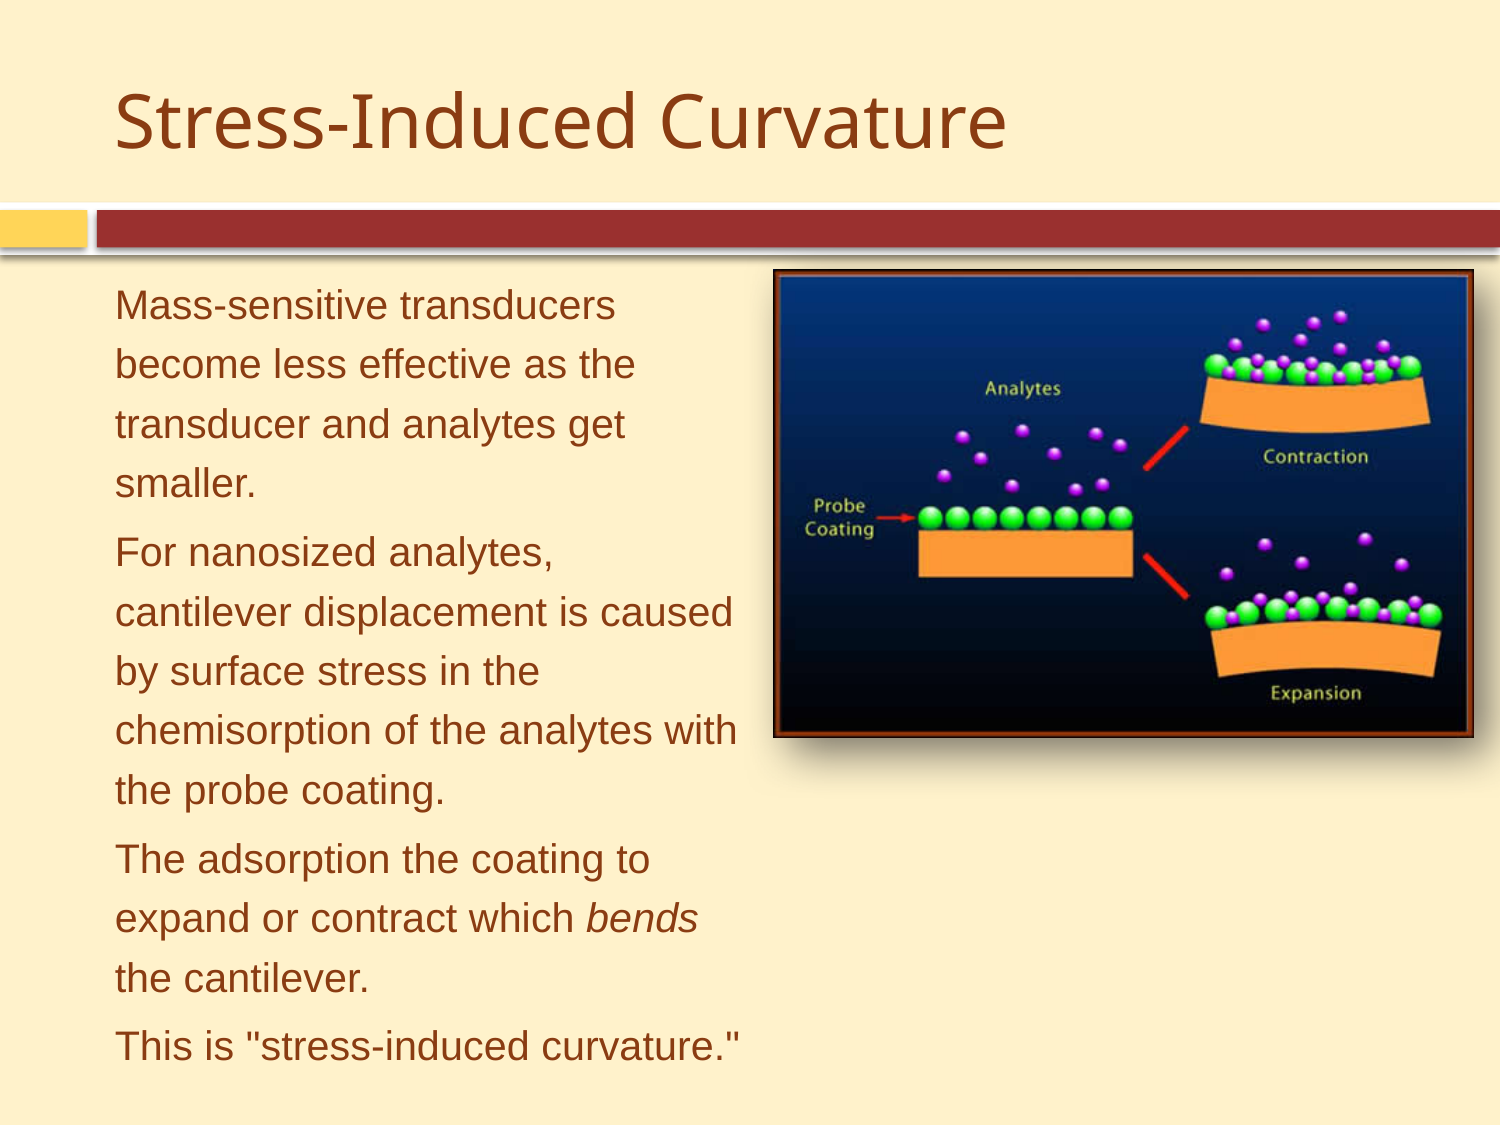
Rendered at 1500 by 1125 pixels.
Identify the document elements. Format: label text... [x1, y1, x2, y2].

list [773, 269, 1475, 738]
title Stress-Induced Curvature [99, 37, 1438, 200]
list Mass-sensitive transducers become less effective as the transducer and analytes get smaller. For nanosized analytes, cantilever displacement is caused by surface stress in the chemisorption of the analytes with the probe coating. The adsorption the coating to expand or contract which bends the cantilever. This is "stress-induced curvature." [99, 260, 758, 1125]
